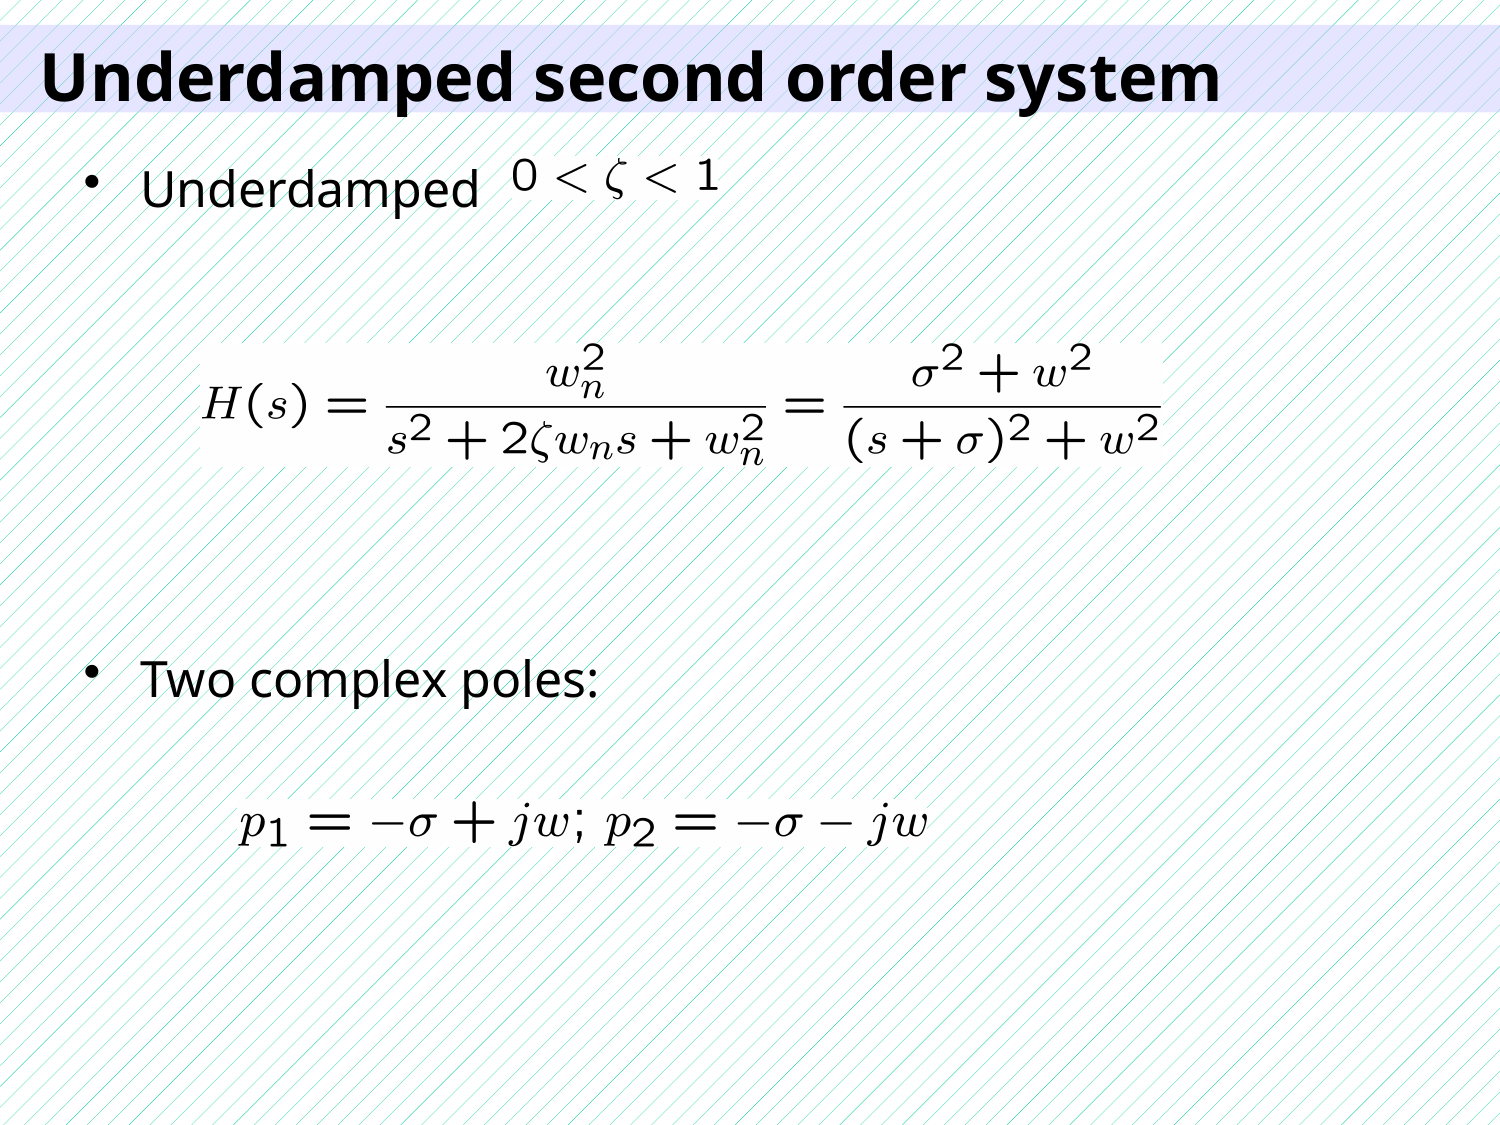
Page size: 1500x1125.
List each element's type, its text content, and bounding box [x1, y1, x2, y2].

title Underdamped second order system [24, 24, 1476, 126]
picture [512, 155, 718, 201]
picture [237, 799, 928, 847]
picture [199, 343, 1163, 468]
list Underdamped Two complex poles: [68, 149, 1432, 1101]
